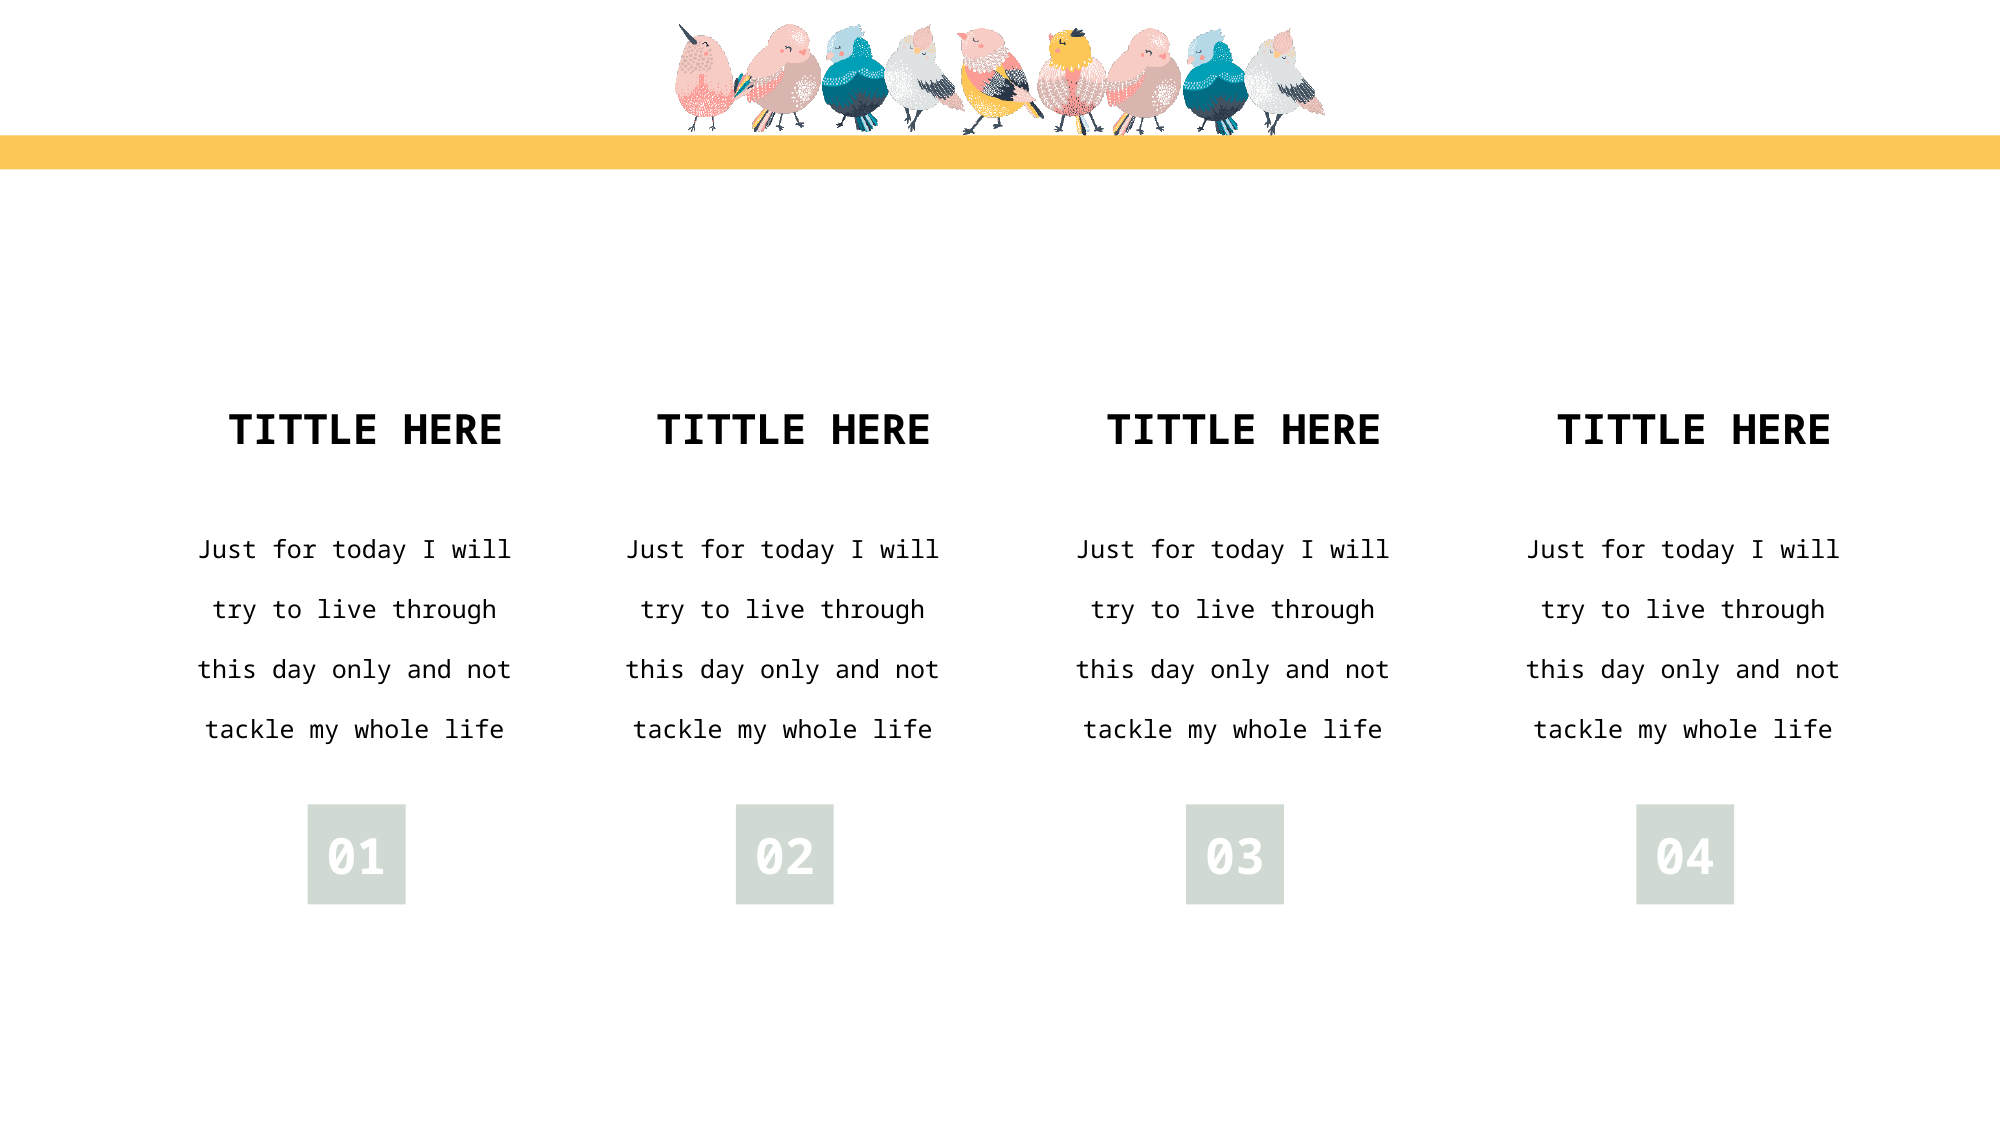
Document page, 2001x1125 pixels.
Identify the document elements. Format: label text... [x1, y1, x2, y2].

text_box TITTLE HERE [617, 395, 970, 460]
text_box 03 [1185, 803, 1285, 905]
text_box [674, 24, 1325, 136]
text_box Just for today I will try to live through this day only and not tackle my whole life [595, 496, 970, 751]
text_box Just for today I will try to live through this day only and not tackle my whole life [1046, 496, 1420, 751]
text_box [0, 134, 2000, 171]
text_box 04 [1635, 803, 1735, 905]
text_box TITTLE HERE [189, 395, 542, 460]
text_box Just for today I will try to live through this day only and not tackle my whole life [167, 496, 542, 751]
text_box TITTLE HERE [1518, 395, 1870, 460]
text_box Just for today I will try to live through this day only and not tackle my whole life [1496, 496, 1870, 751]
text_box 01 [307, 803, 407, 905]
text_box TITTLE HERE [1068, 395, 1420, 460]
text_box 02 [735, 803, 835, 905]
